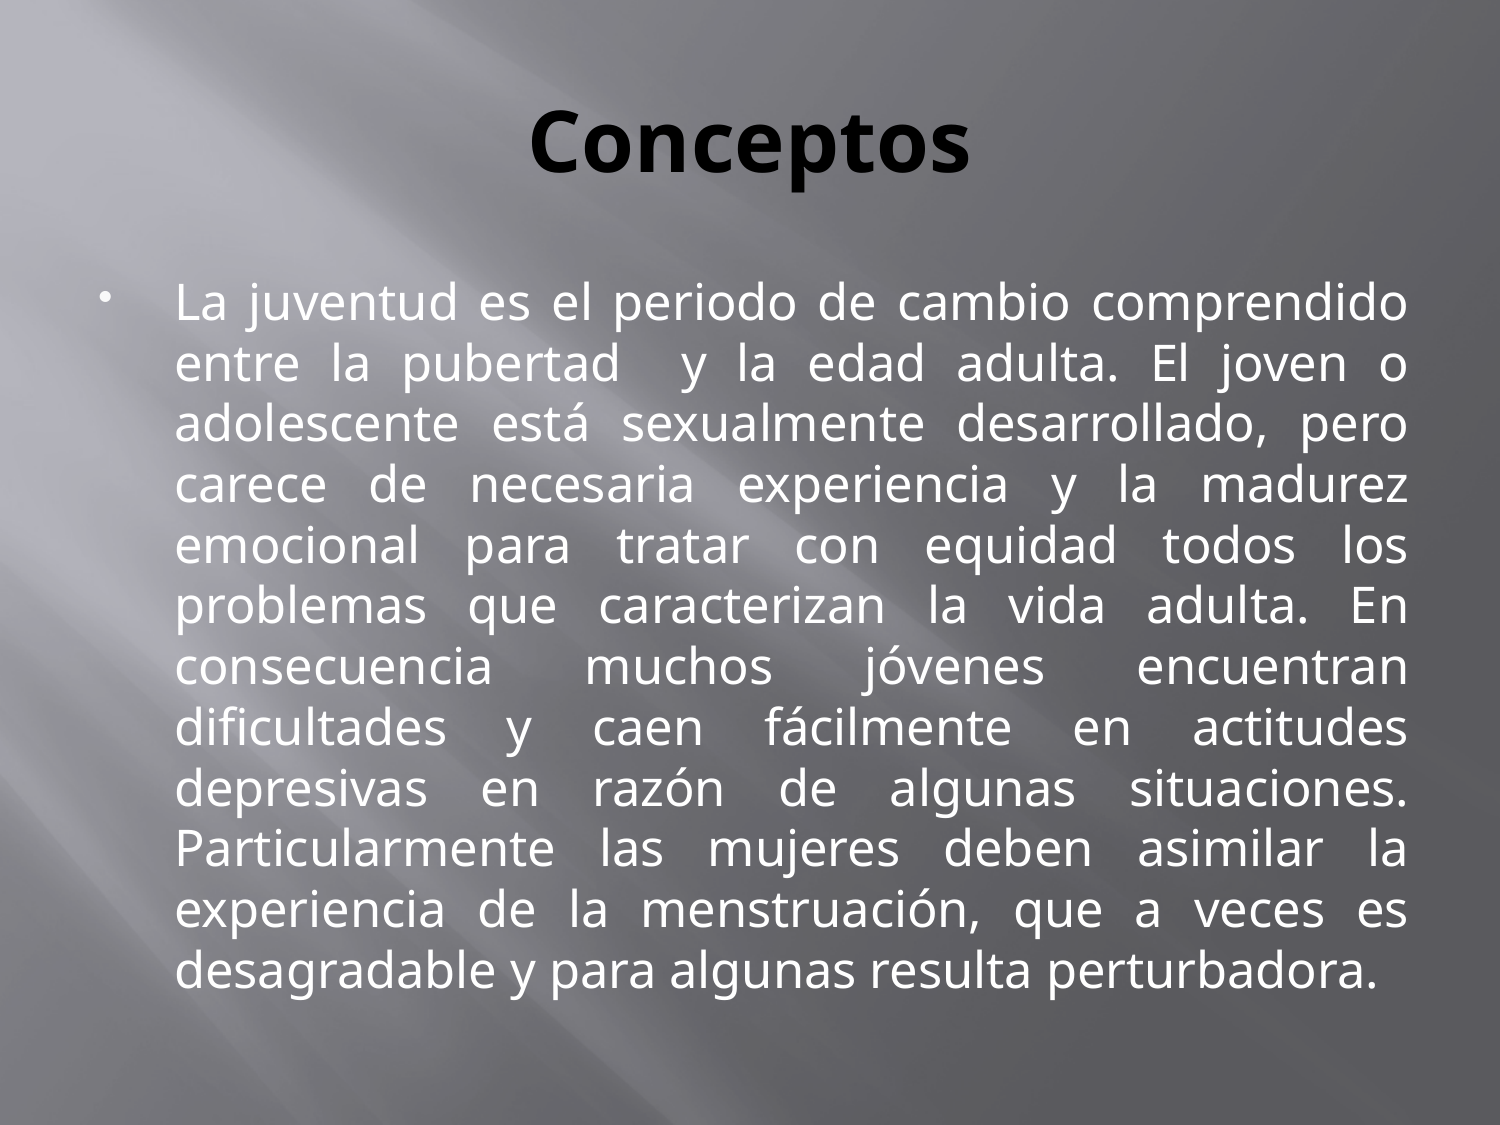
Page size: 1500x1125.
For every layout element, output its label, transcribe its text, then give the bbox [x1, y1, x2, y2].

list La juventud es el periodo de cambio comprendido entre la pubertad y la edad adulta. El joven o adolescente está sexualmente desarrollado, pero carece de necesaria experiencia y la madurez emocional para tratar con equidad todos los problemas que caracterizan la vida adulta. En consecuencia muchos jóvenes encuentran dificultades y caen fácilmente en actitudes depresivas en razón de algunas situaciones. Particularmente las mujeres deben asimilar la experiencia de la menstruación, que a veces es desagradable y para algunas resulta perturbadora. [75, 262, 1425, 1035]
title Conceptos [75, 45, 1425, 233]
